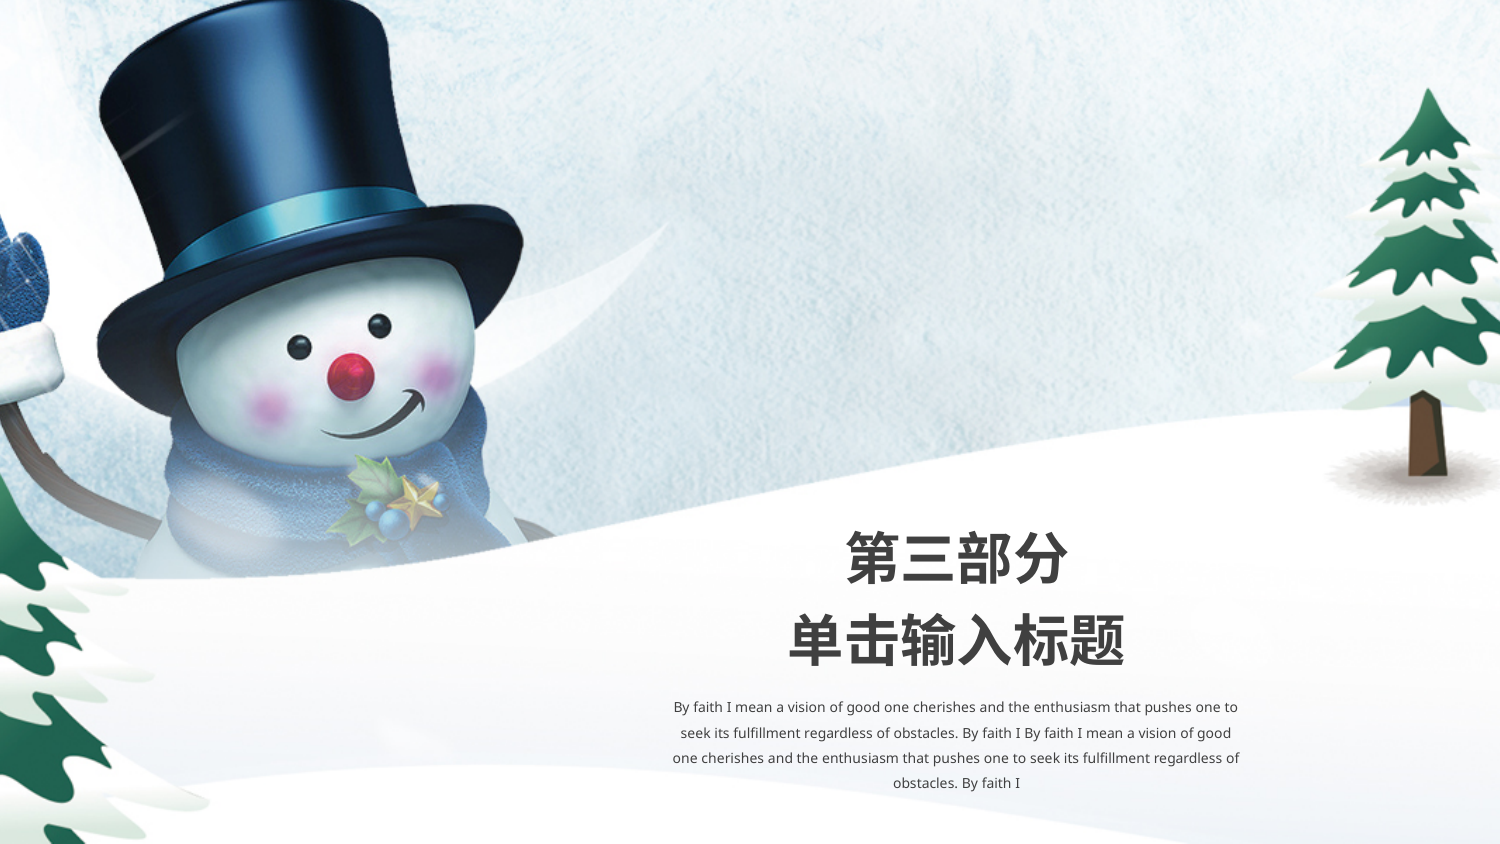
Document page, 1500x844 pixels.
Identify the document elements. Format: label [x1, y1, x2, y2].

text_box [655, 516, 1259, 801]
picture [0, 0, 1500, 844]
